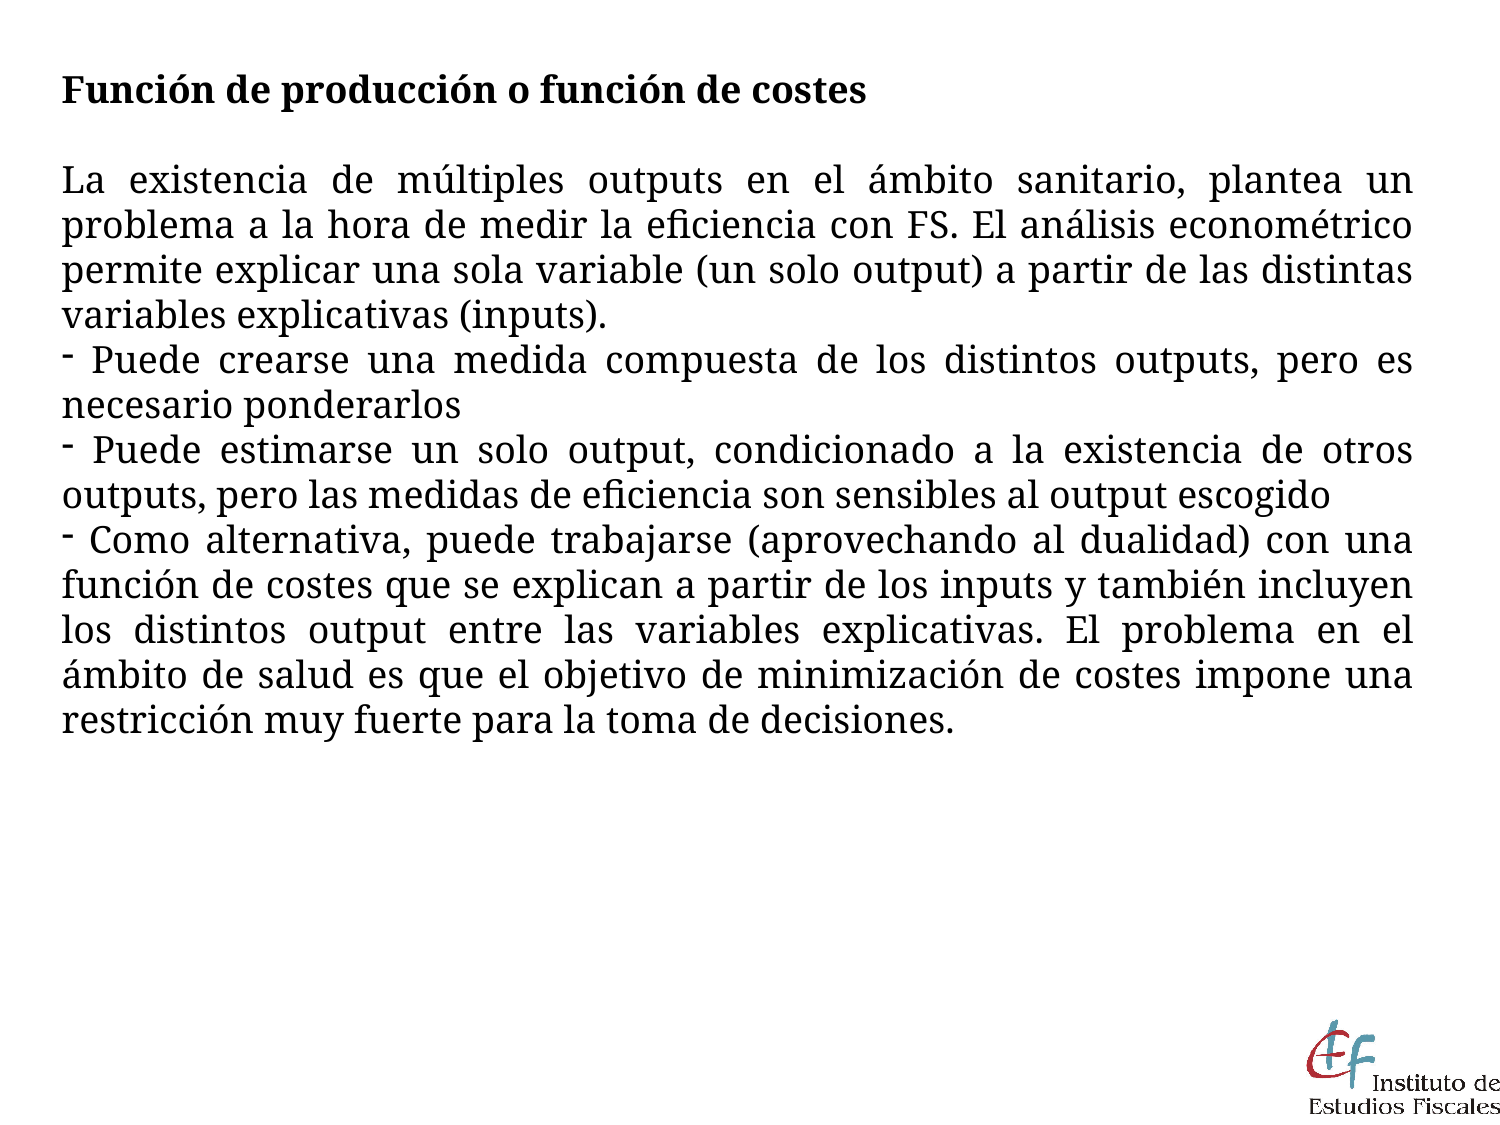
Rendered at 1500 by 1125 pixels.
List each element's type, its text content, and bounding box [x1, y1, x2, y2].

picture [1306, 1019, 1500, 1114]
text_box Función de producción o función de costes La existencia de múltiples outputs en el ámbito sanitario, plantea un problema a la hora de medir la eficiencia con FS. El análisis econométrico permite explicar una sola variable (un solo output) a partir de las distintas variables explicativas (inputs). Puede crearse una medida compuesta de los distintos outputs, pero es necesario ponderarlos Puede estimarse un solo output, condicionado a la existencia de otros outputs, pero las medidas de eficiencia son sensibles al output escogido Como alternativa, puede trabajarse (aprovechando al dualidad) con una función de costes que se explican a partir de los inputs y también incluyen los distintos output entre las variables explicativas. El problema en el ámbito de salud es que el objetivo de minimización de costes impone una restricción muy fuerte para la toma de decisiones. [46, 58, 1430, 794]
